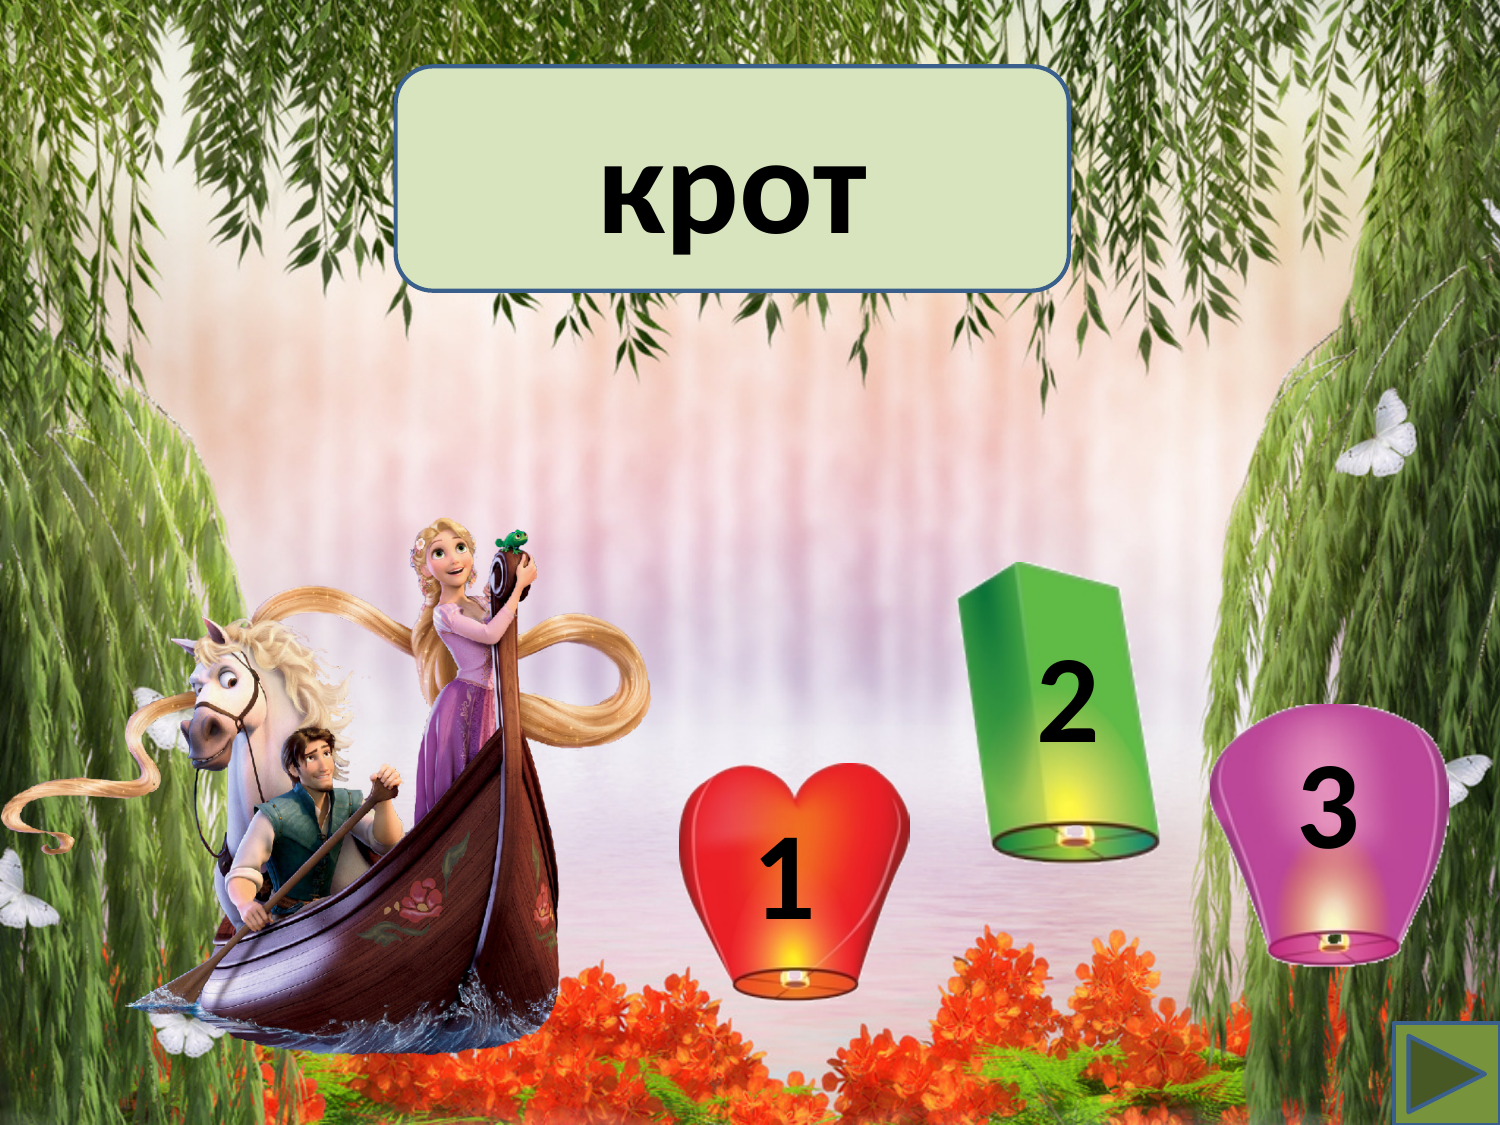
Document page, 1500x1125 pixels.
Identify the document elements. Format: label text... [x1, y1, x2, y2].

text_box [678, 763, 910, 1036]
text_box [950, 562, 1191, 902]
text_box крот [393, 64, 1071, 293]
text_box [1392, 1021, 1500, 1125]
picture [0, 0, 1500, 1125]
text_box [1210, 703, 1449, 990]
